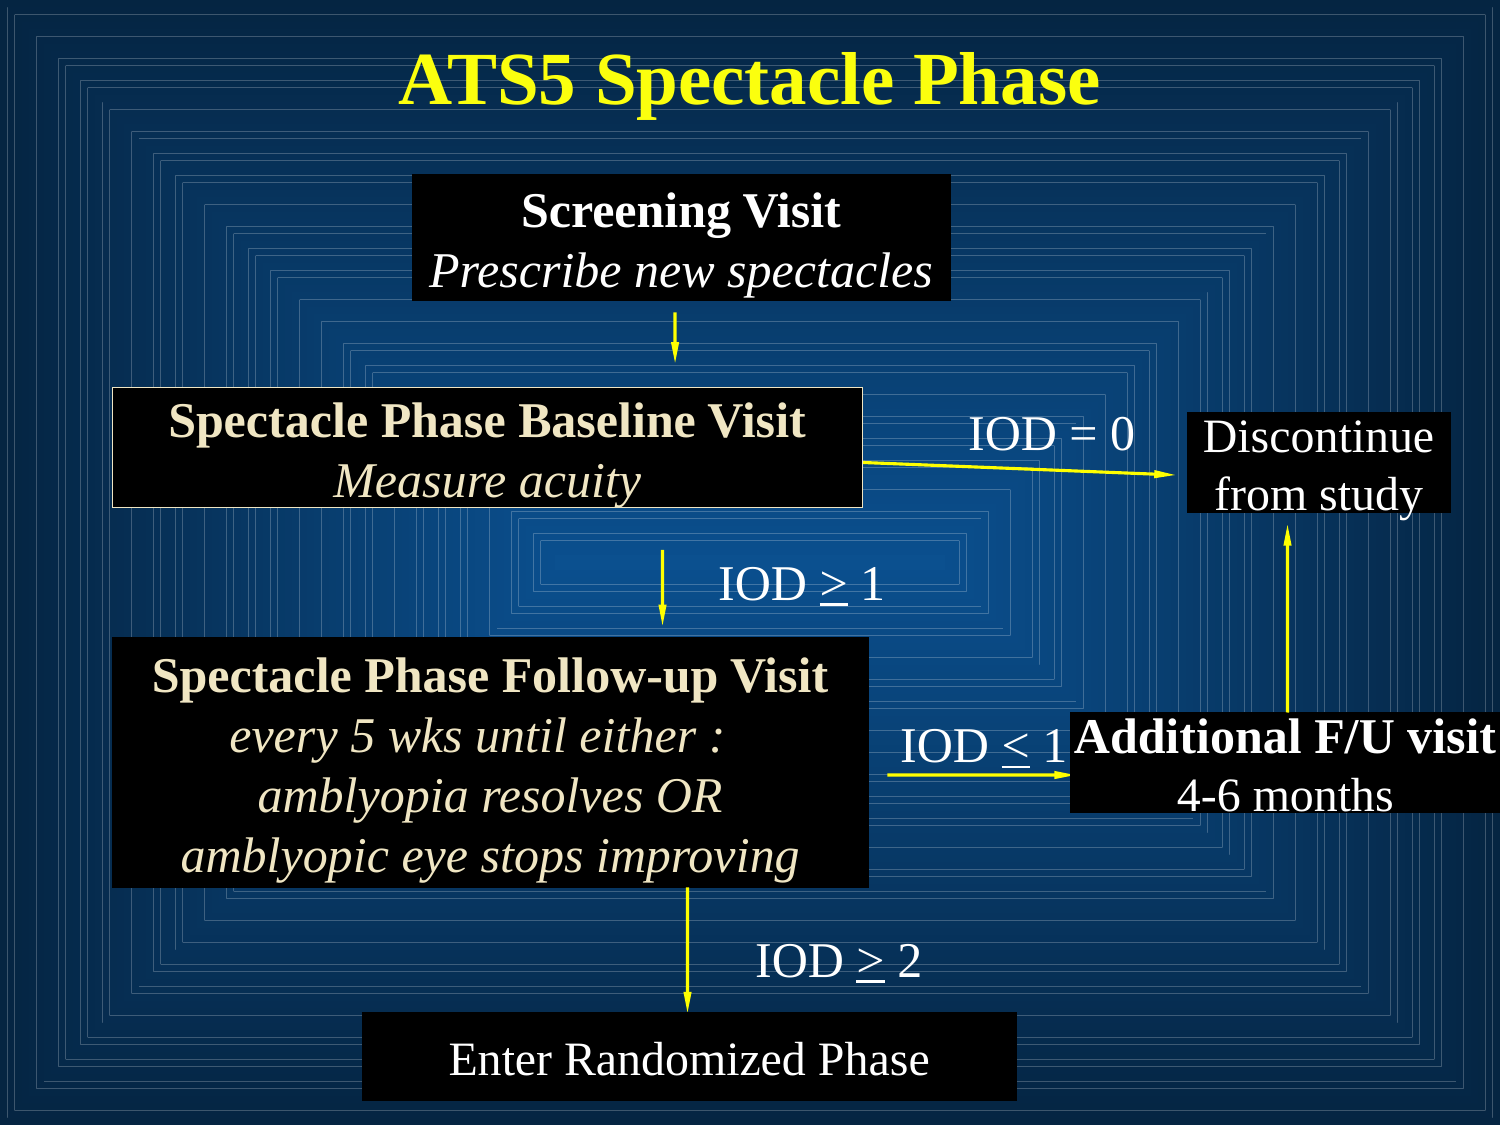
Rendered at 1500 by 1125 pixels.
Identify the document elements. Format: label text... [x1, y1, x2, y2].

text_box IOD < 1 [874, 712, 1070, 773]
text_box [670, 312, 680, 363]
text_box Spectacle Phase Baseline Visit Measure acuity [112, 387, 863, 508]
text_box [1283, 525, 1292, 713]
text_box IOD = 0 [937, 399, 1150, 460]
text_box [658, 549, 667, 626]
text_box Enter Randomized Phase [362, 1012, 1017, 1100]
text_box [683, 887, 692, 1012]
text_box [863, 462, 1175, 479]
text_box Spectacle Phase Follow-up Visit every 5 wks until either : amblyopia resolves OR amblyopic eye stops improving [112, 637, 868, 888]
text_box Screening Visit Prescribe new spectacles [412, 174, 950, 300]
text_box Additional F/U visit 4-6 months [1070, 712, 1500, 813]
text_box [887, 773, 1070, 780]
title ATS5 Spectacle Phase [112, 0, 1388, 150]
text_box IOD > 1 [687, 549, 900, 610]
text_box Discontinue from study [1187, 412, 1450, 513]
text_box IOD > 2 [699, 927, 937, 988]
